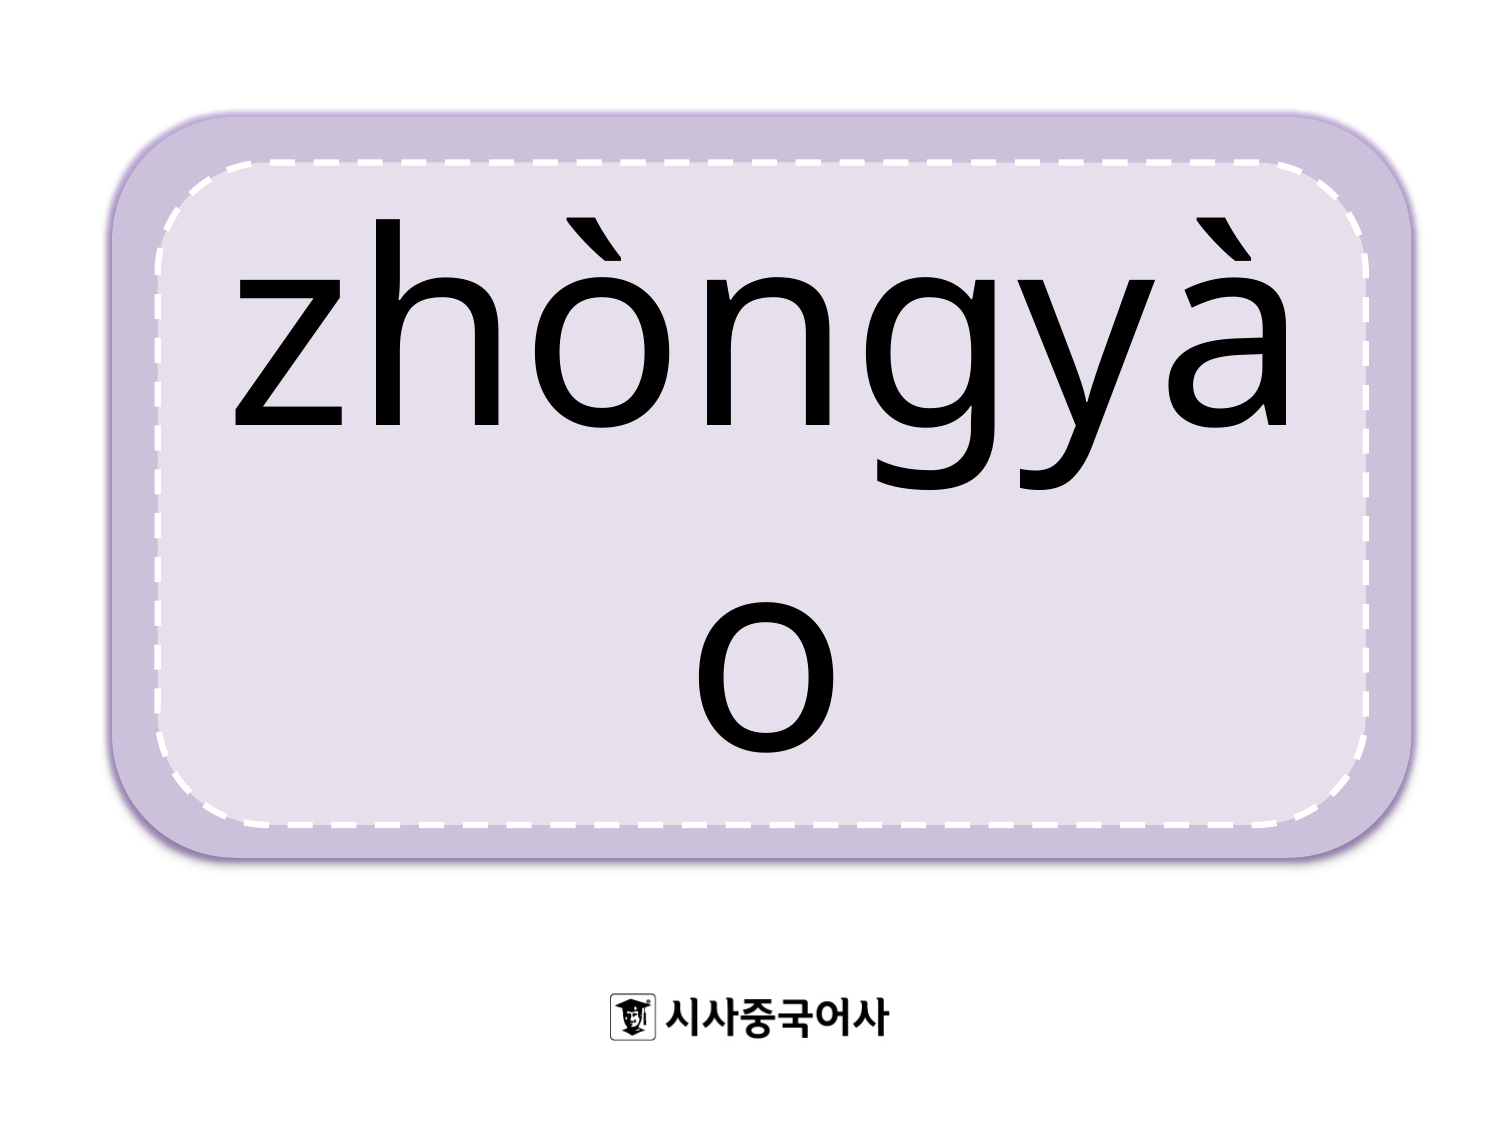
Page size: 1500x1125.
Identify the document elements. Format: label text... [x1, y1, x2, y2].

text_box zhòngyào [162, 148, 1371, 811]
picture [602, 987, 898, 1047]
